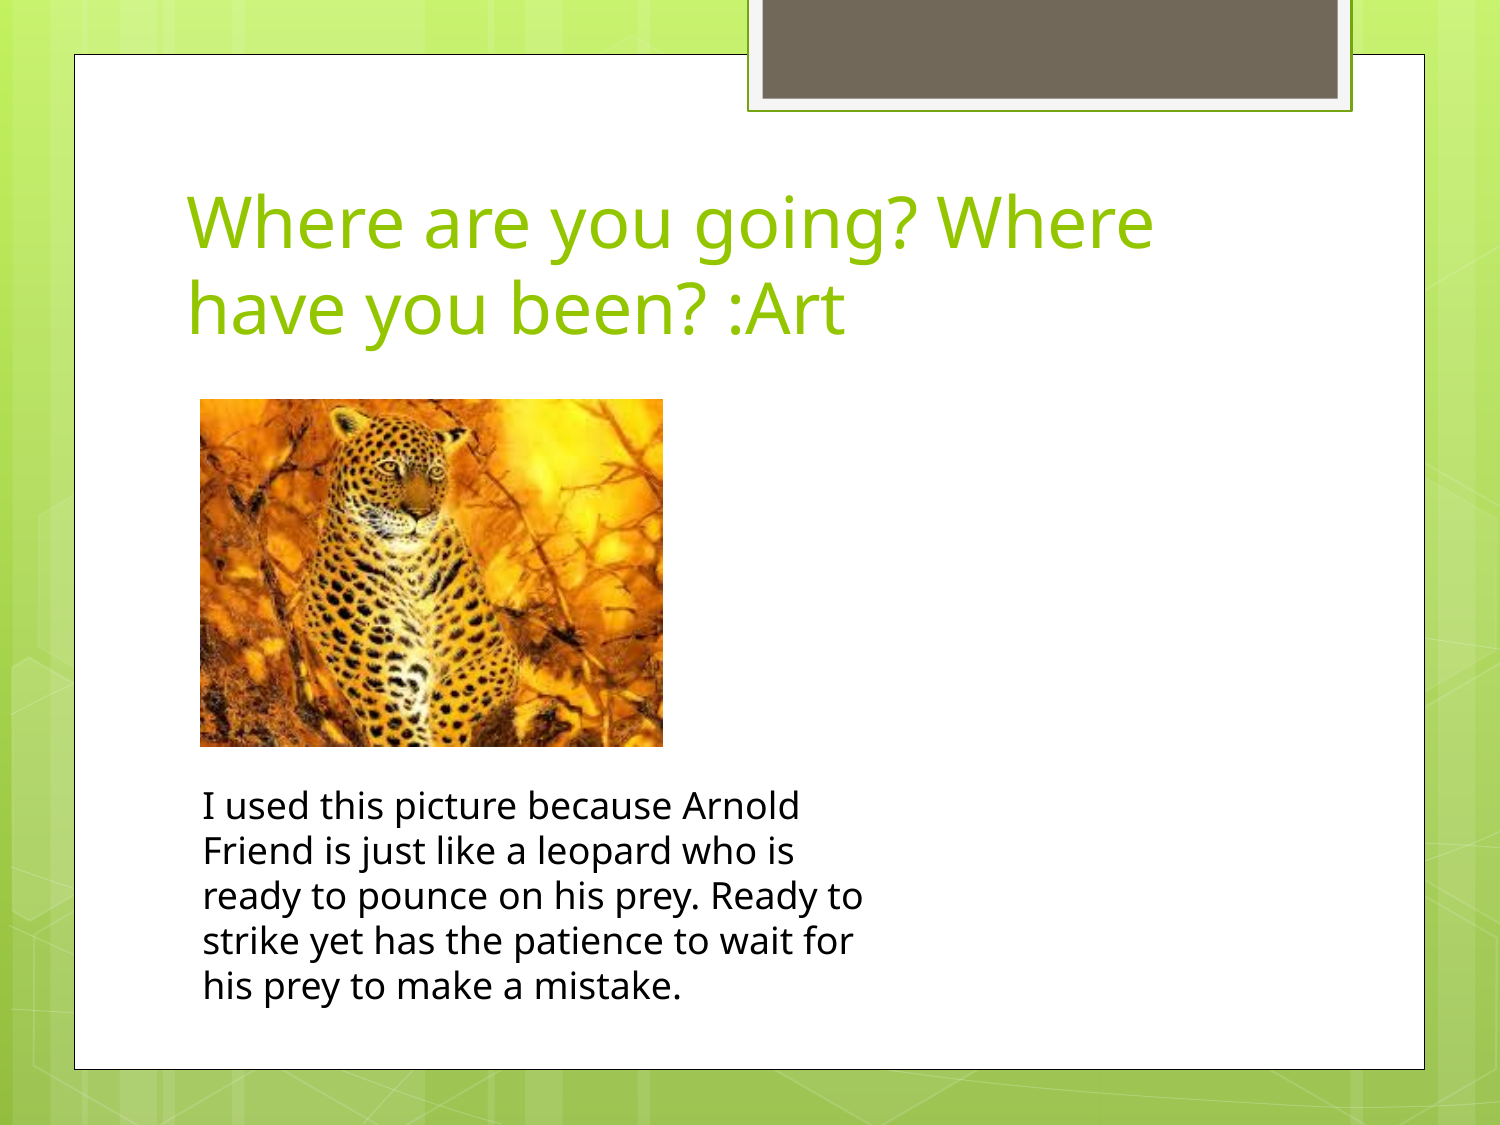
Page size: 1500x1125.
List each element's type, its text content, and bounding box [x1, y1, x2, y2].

text_box I used this picture because Arnold Friend is just like a leopard who is ready to pounce on his prey. Ready to strike yet has the patience to wait for his prey to make a mistake. [187, 774, 913, 1014]
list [199, 399, 663, 747]
title Where are you going? Where have you been? :Art [171, 168, 1324, 357]
